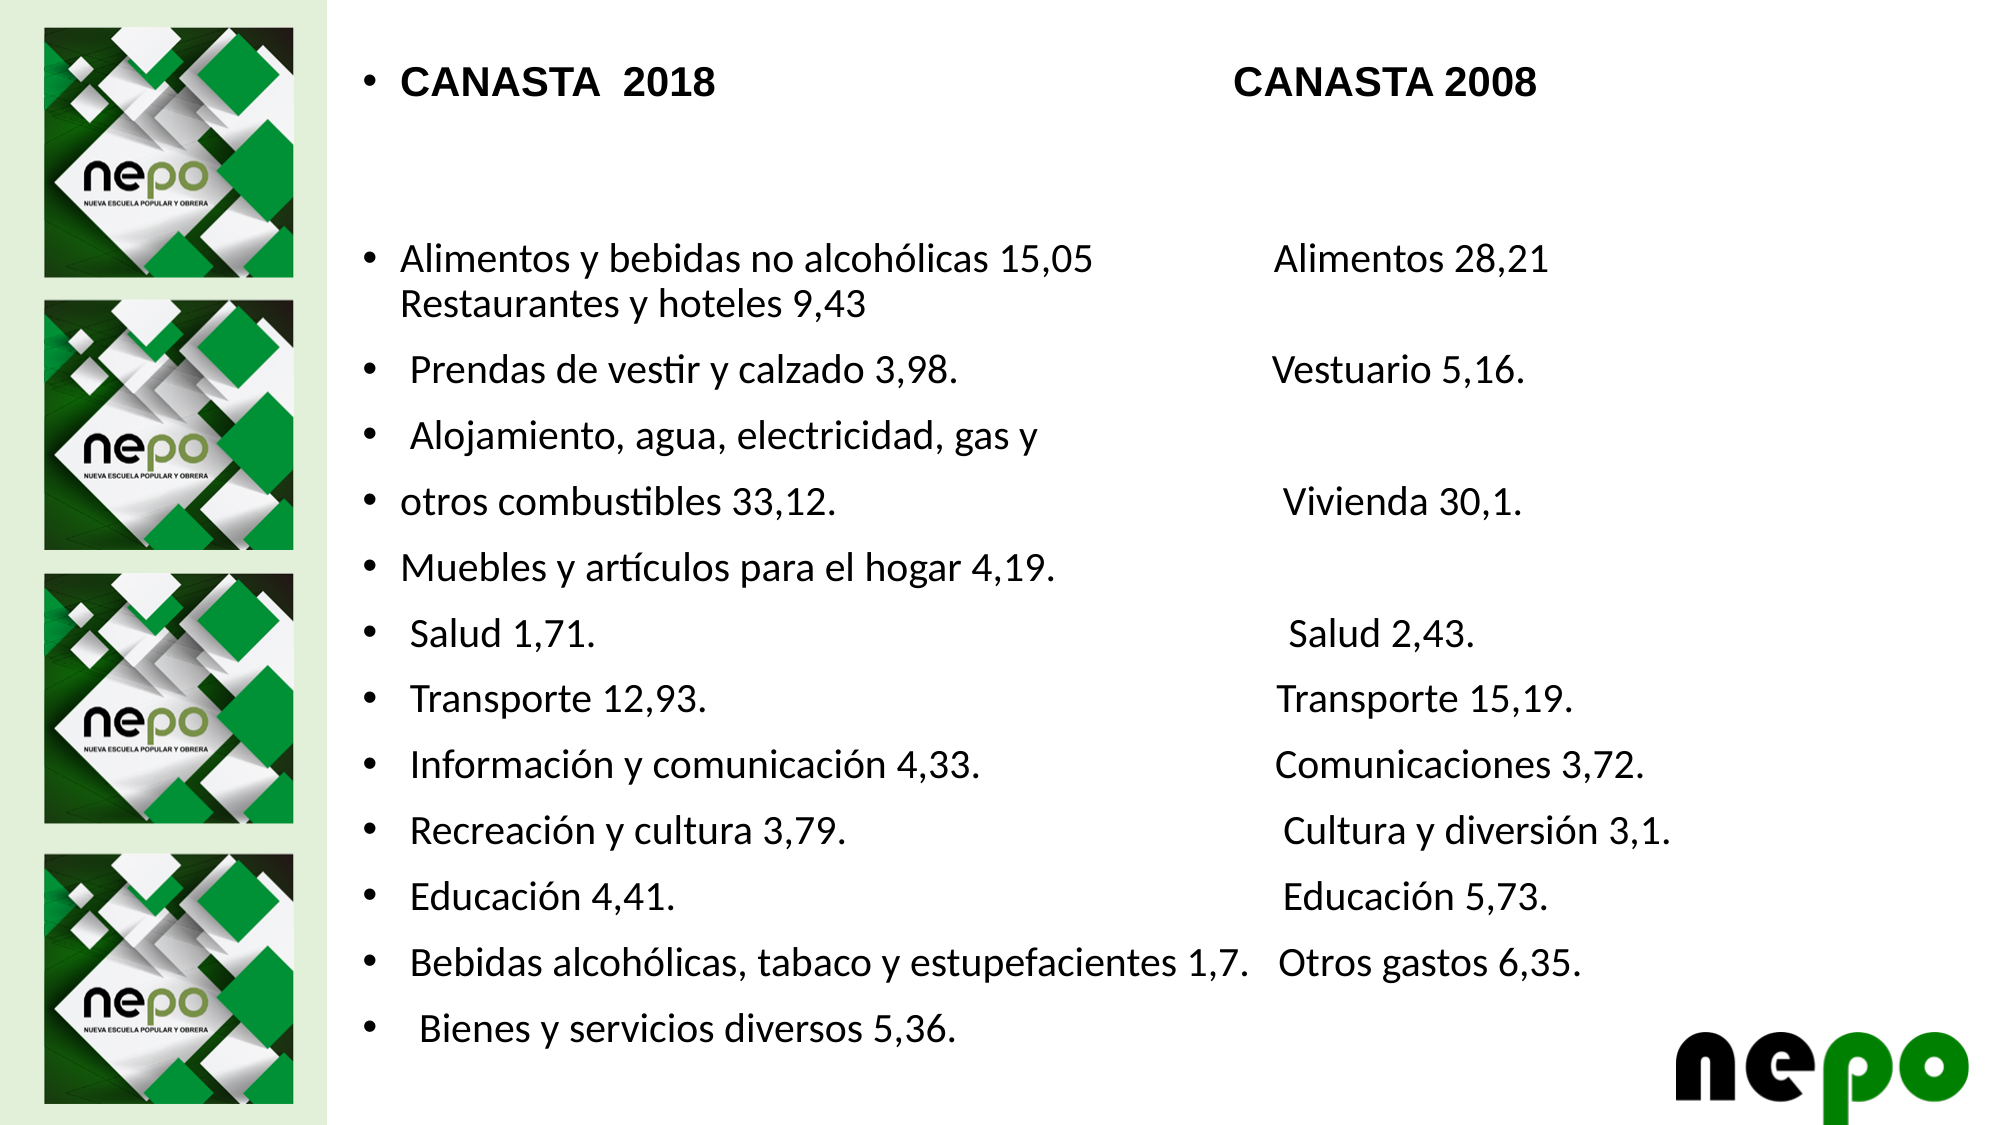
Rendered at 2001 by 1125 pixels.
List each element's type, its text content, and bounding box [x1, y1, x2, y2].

picture [0, 0, 327, 1125]
list CANASTA 2018 CANASTA 2008 Alimentos y bebidas no alcohólicas 15,05 Alimentos 28,21 Restaurantes y hoteles 9,43 Prendas de vestir y calzado 3,98. Vestuario 5,16. Alojamiento, agua, electricidad, gas y otros combustibles 33,12. Vivienda 30,1. Muebles y artículos para el hogar 4,19. Salud 1,71. Salud 2,43. Transporte 12,93. Transporte 15,19. Información y comunicación 4,33. Comunicaciones 3,72. Recreación y cultura 3,79. Cultura y diversión 3,1. Educación 4,41. Educación 5,73. Bebidas alcohólicas, tabaco y estupefacientes 1,7. Otros gastos 6,35. Bienes y servicios diversos 5,36. [347, 52, 2000, 1014]
picture [1676, 1032, 1969, 1125]
